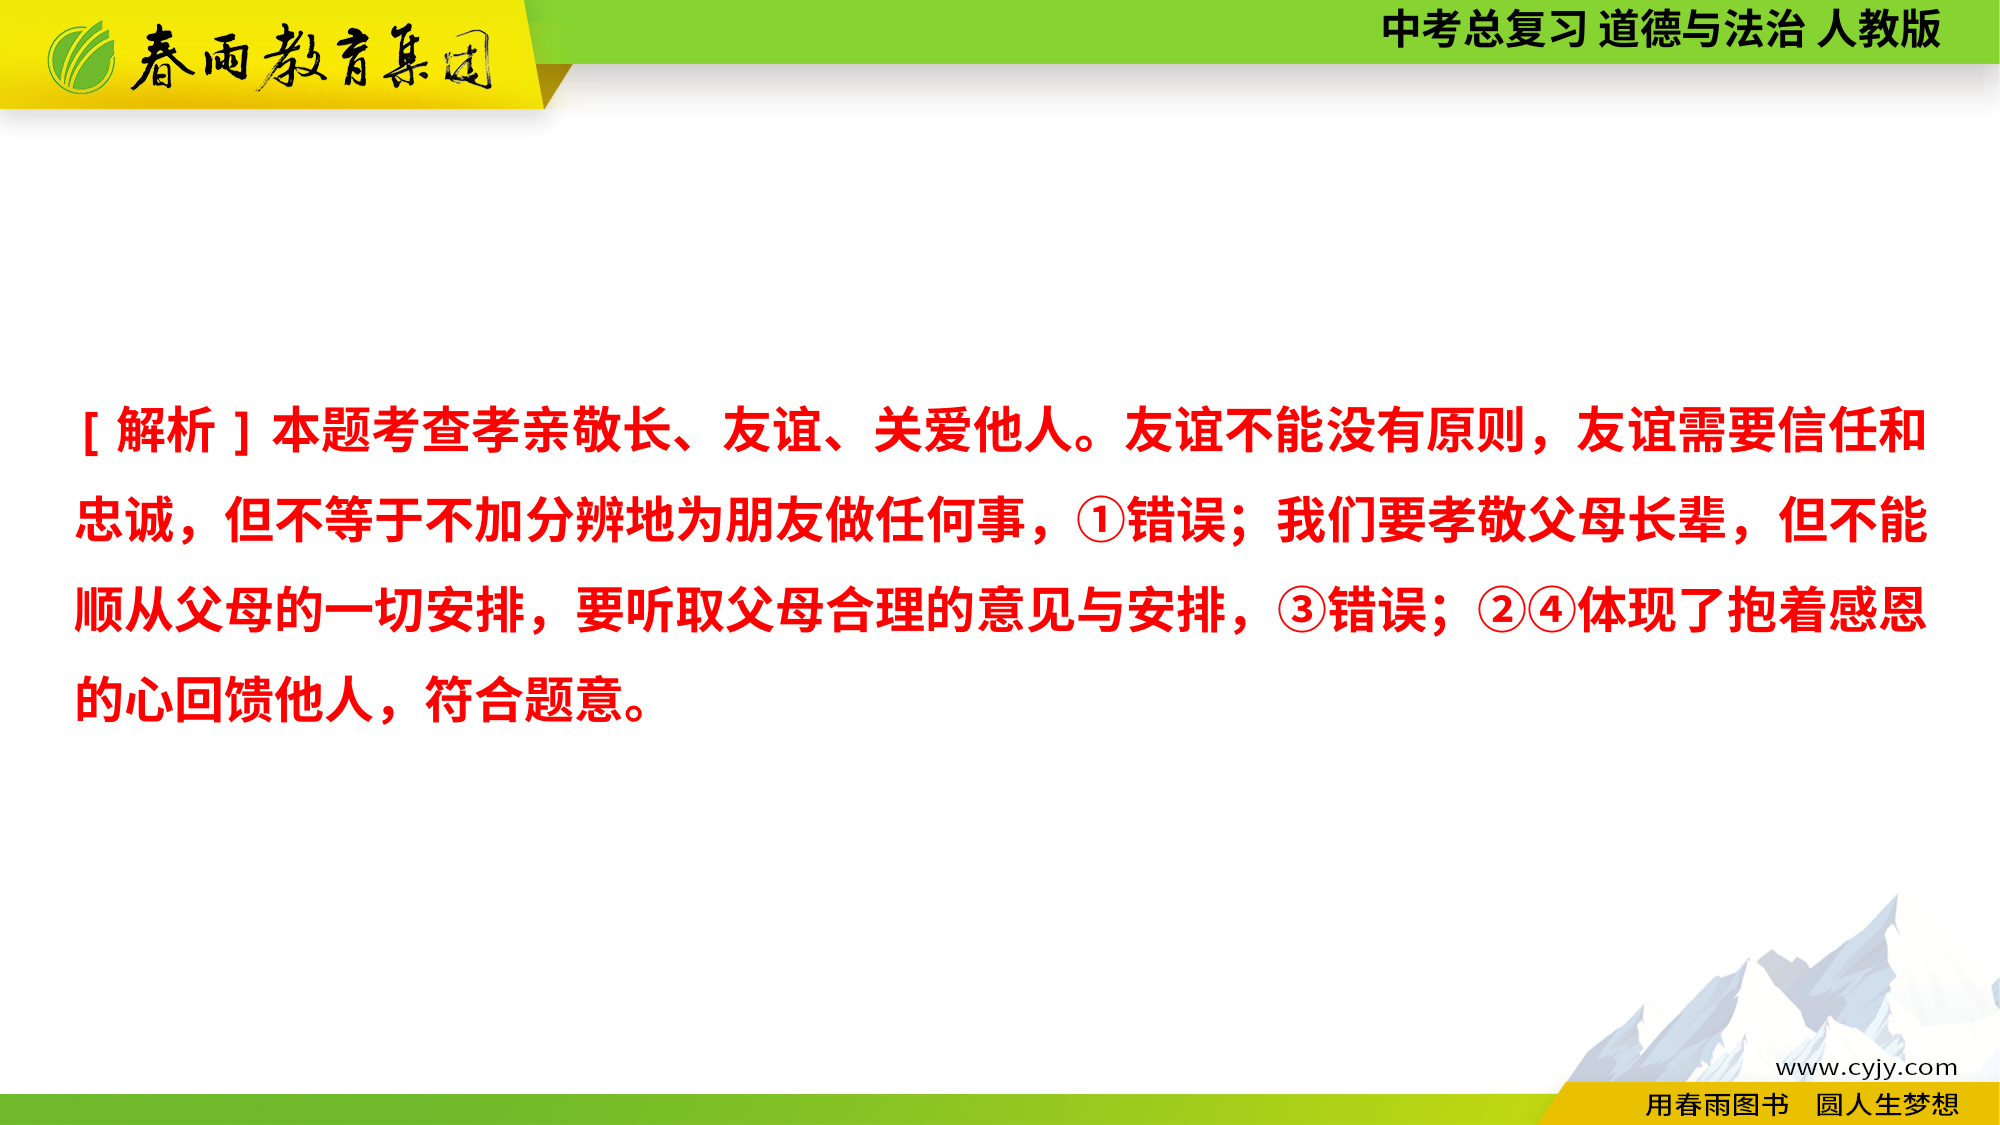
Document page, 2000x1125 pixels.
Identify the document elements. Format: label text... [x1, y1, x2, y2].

picture [0, 0, 2000, 1125]
list [解析]本题考查孝亲敬长、友谊、关爱他人。友谊不能没有原则，友谊需要信任和忠诚，但不等于不加分辨地为朋友做任何事，①错误；我们要孝敬父母长辈，但不能顺从父母的一切安排，要听取父母合理的意见与安排，③错误；②④体现了抱着感恩的心回馈他人，符合题意。 [59, 360, 1944, 728]
